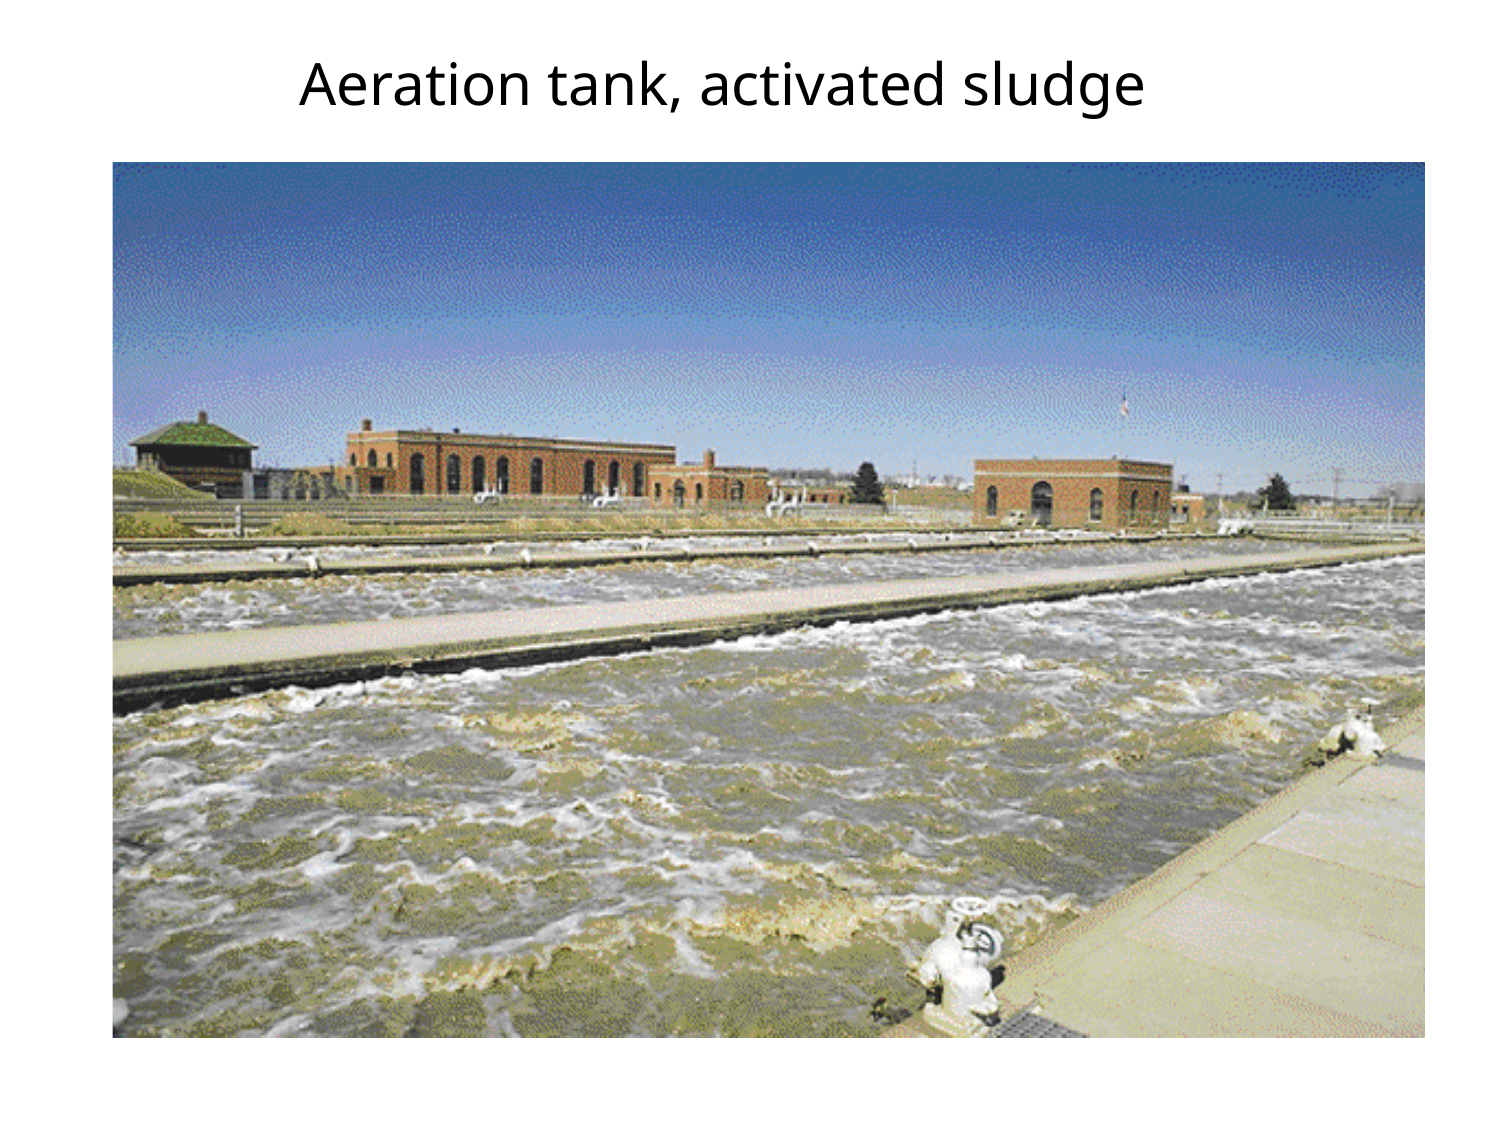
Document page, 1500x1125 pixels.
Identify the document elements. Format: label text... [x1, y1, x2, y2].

picture [112, 162, 1426, 1038]
text_box Aeration tank, activated sludge [284, 39, 1161, 125]
